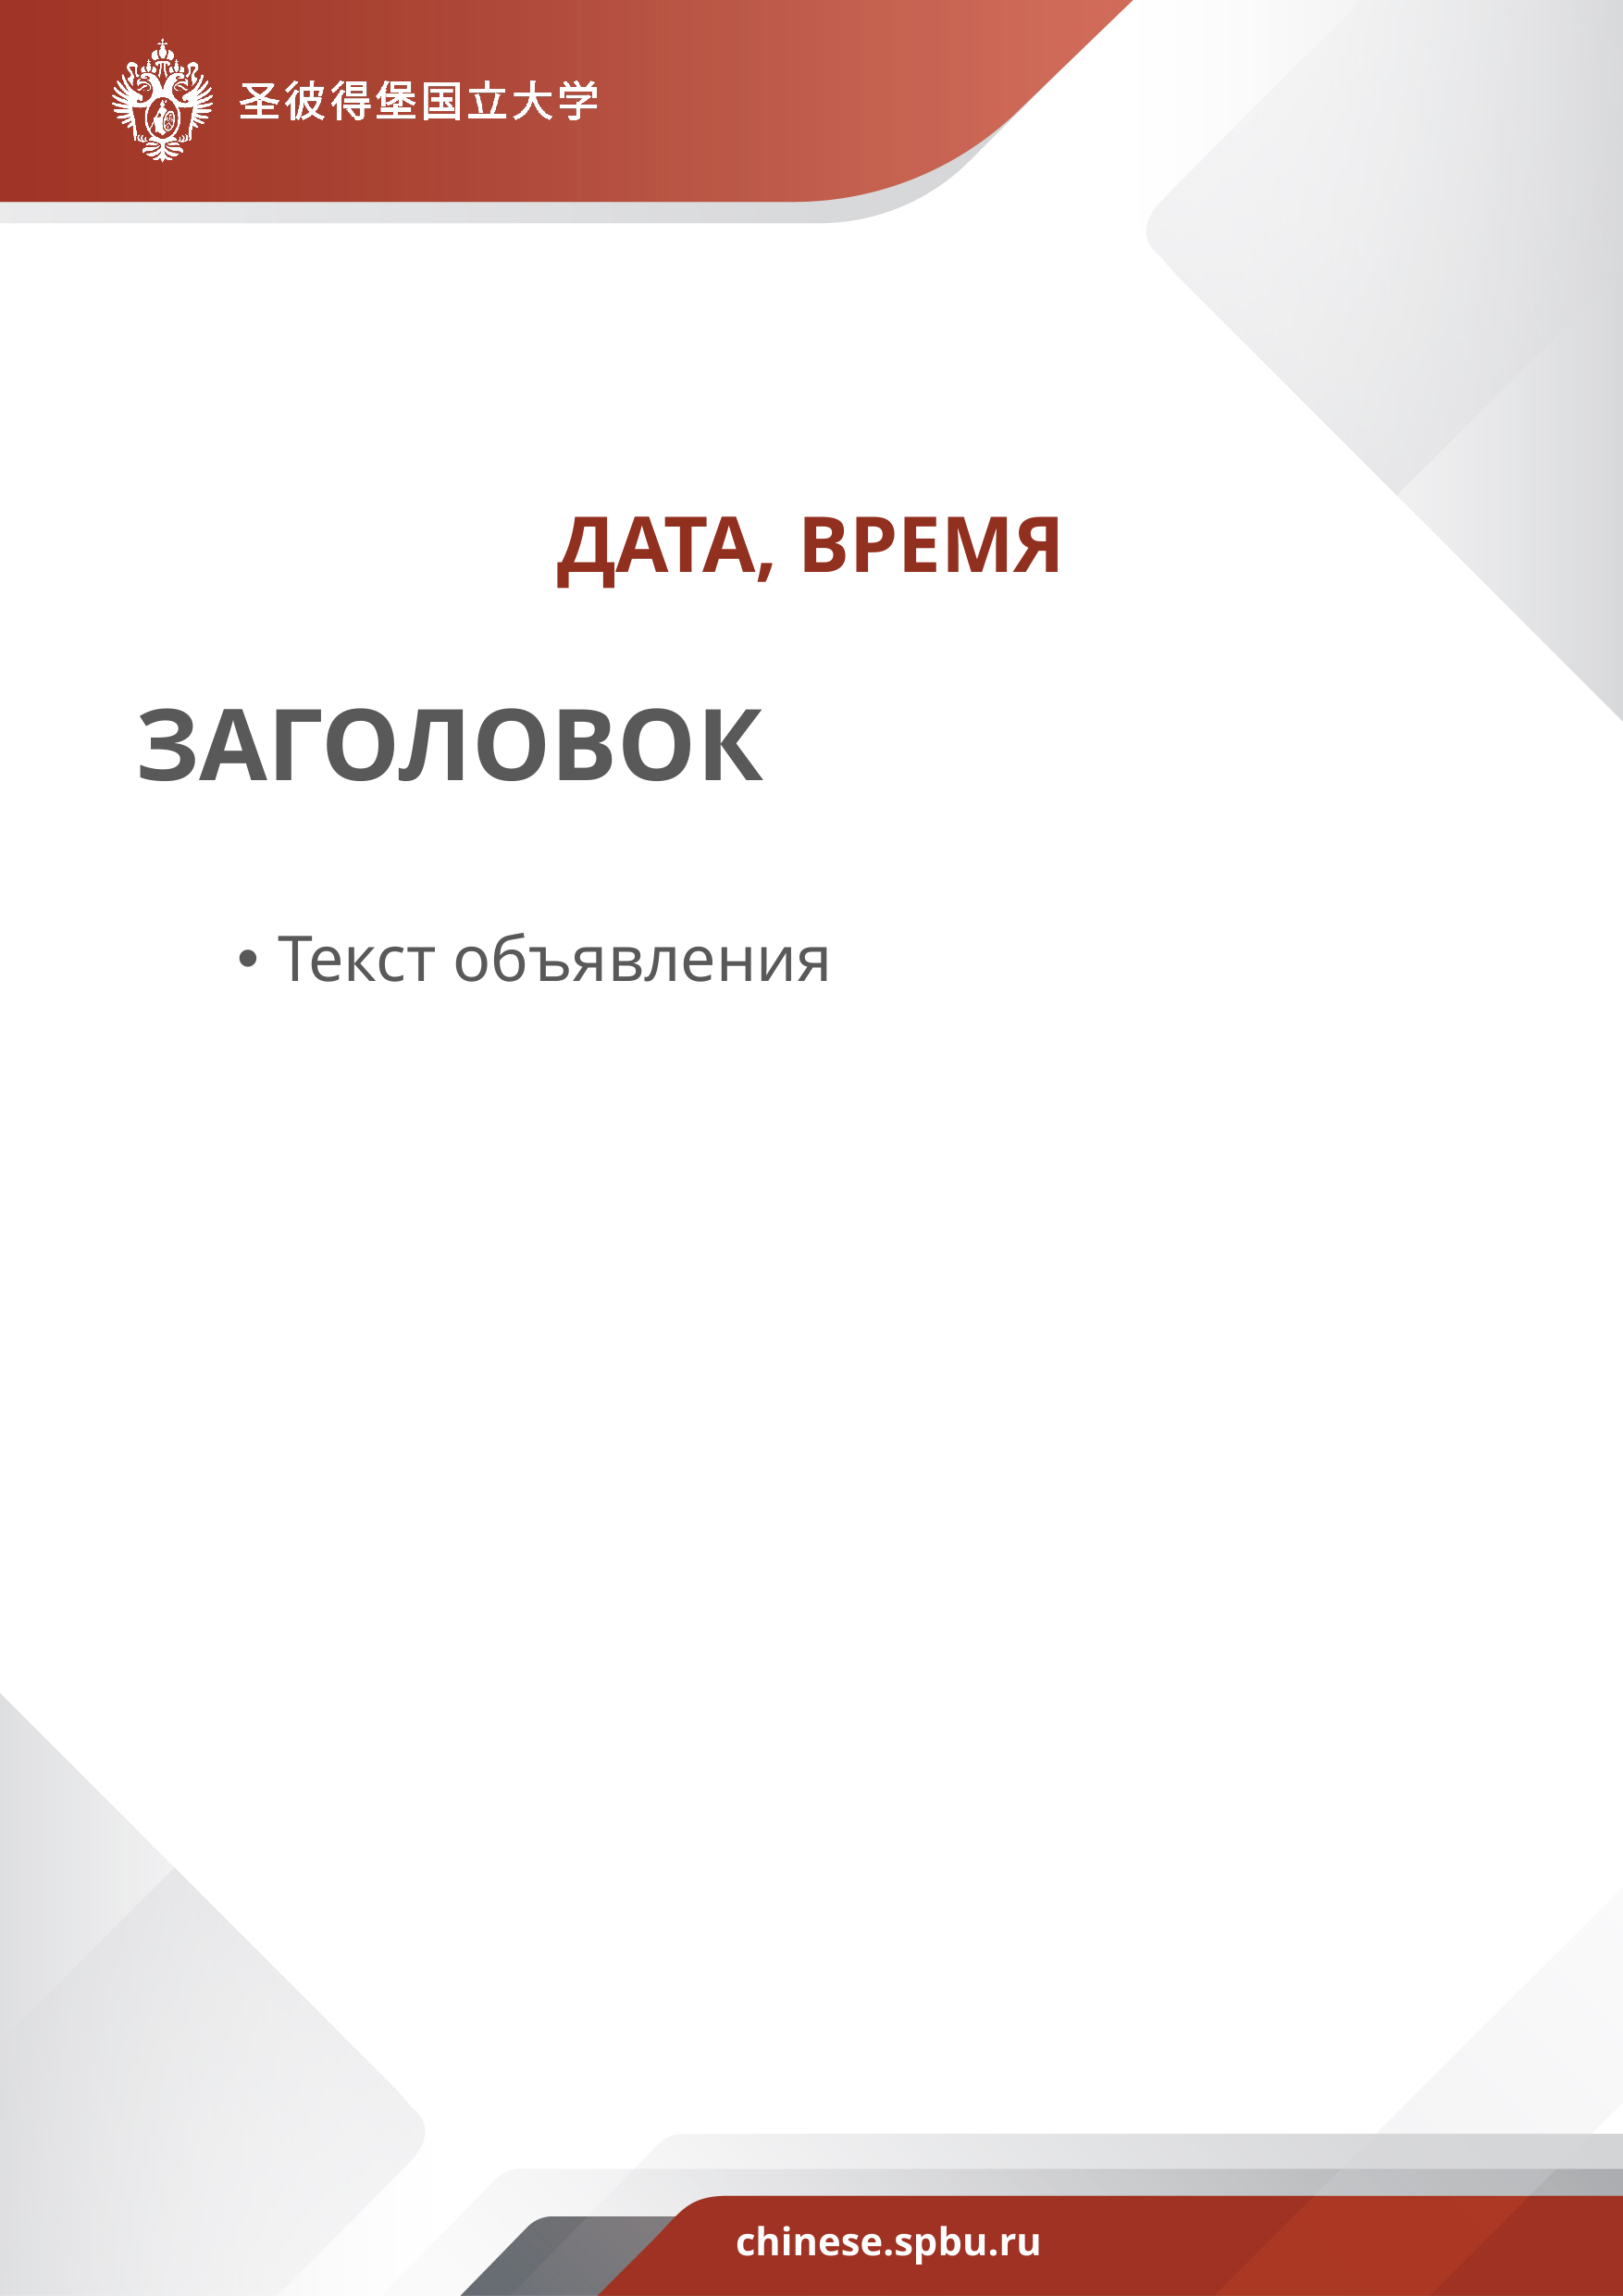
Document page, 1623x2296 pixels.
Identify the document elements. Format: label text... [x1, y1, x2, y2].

text_box ЗАГОЛОВОК [121, 625, 1502, 863]
picture [0, 0, 1623, 2296]
text_box Текст объявления [223, 920, 1441, 1444]
text_box Дата, время [121, 497, 1502, 597]
